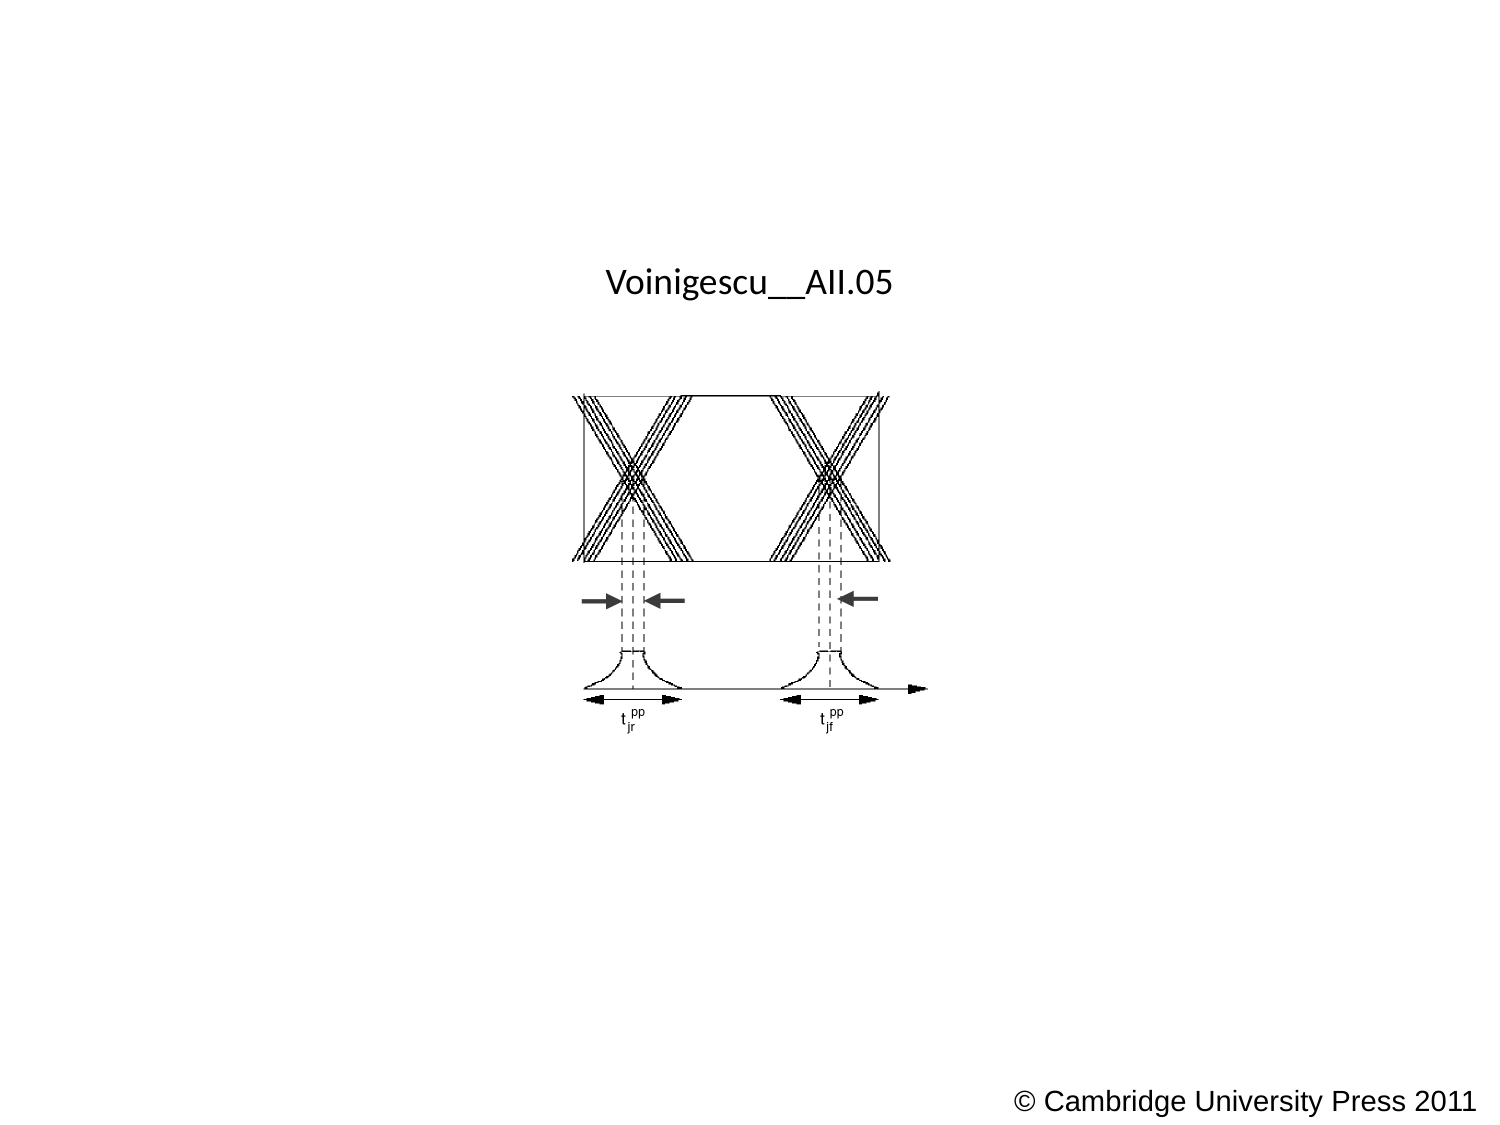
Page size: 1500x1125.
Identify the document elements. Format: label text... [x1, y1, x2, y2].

text_box © Cambridge University Press 2011 [907, 1074, 1493, 1125]
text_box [571, 249, 928, 734]
